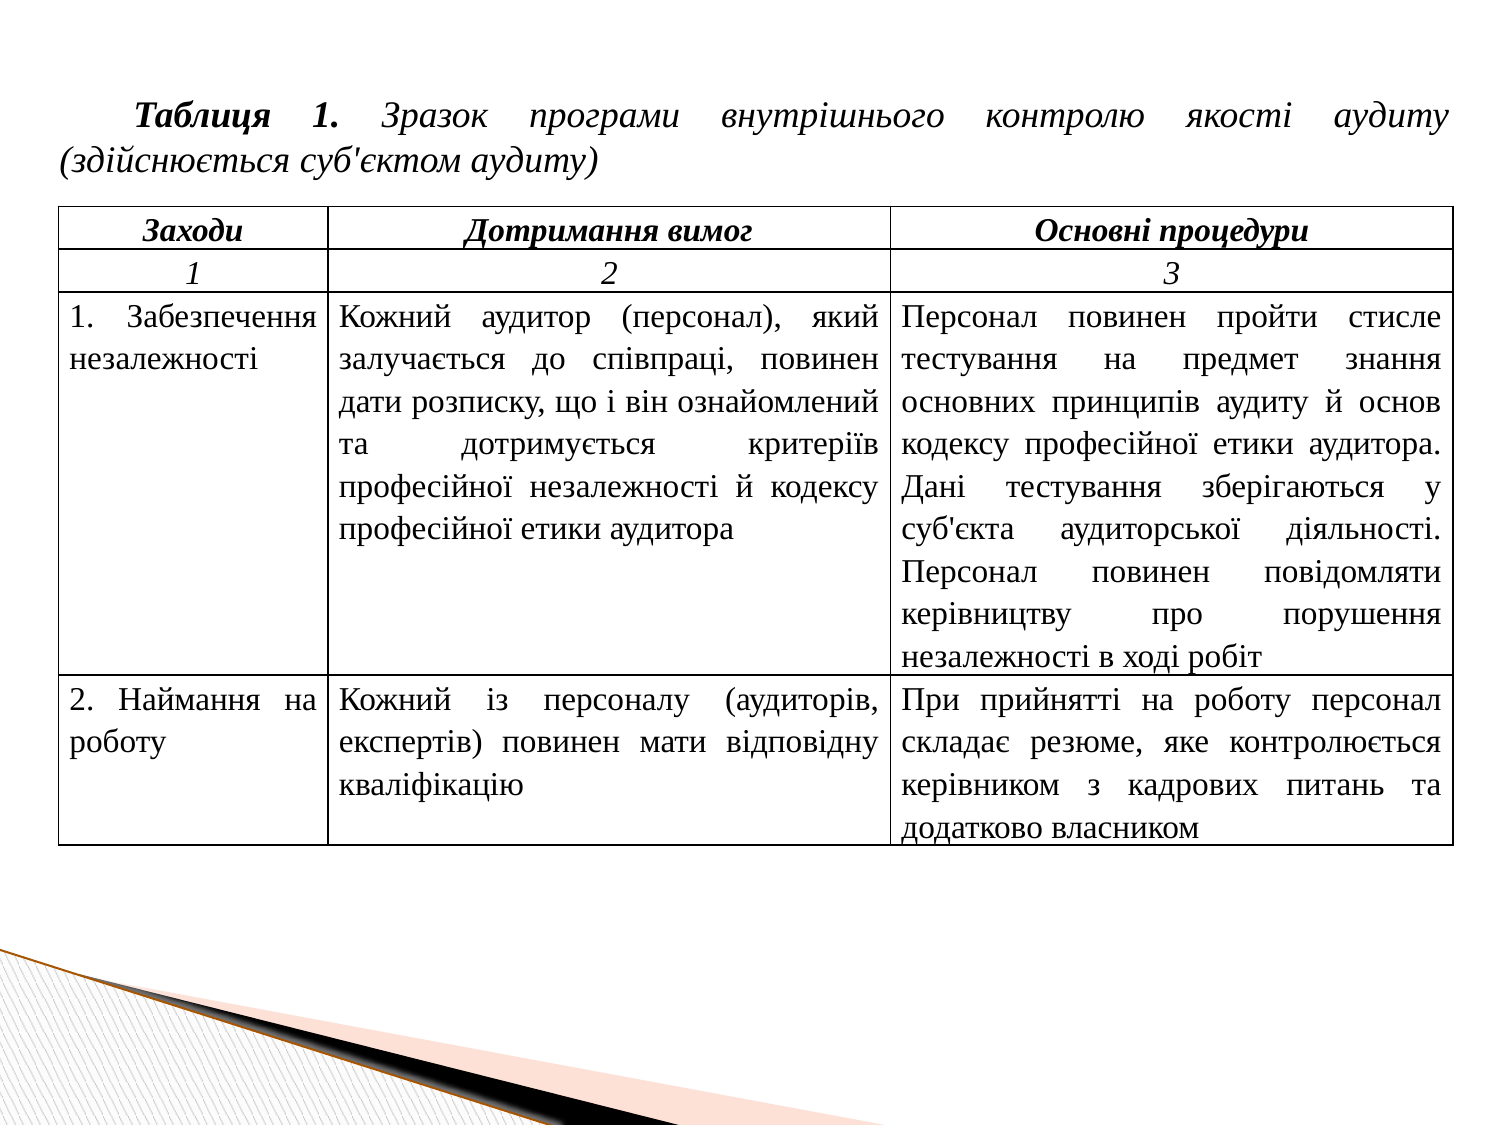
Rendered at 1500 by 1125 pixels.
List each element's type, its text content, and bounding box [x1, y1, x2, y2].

table_cell 3 [891, 250, 1452, 291]
table_cell 1. Забезпечення незалежності [59, 293, 327, 674]
table_cell Кожний із персоналу (аудиторів, експертів) повинен мати відповідну кваліфікацію [329, 676, 890, 844]
table_cell 1 [59, 250, 327, 291]
table_header Заходи [59, 207, 327, 248]
table_header Дотримання вимог [329, 207, 890, 248]
text_box Таблиця 1. Зразок програми внутрішнього контролю якості аудиту (здійснюється суб'єктом аудиту) [44, 82, 1465, 187]
table_cell 2. Наймання на роботу [59, 676, 327, 844]
table_cell При прийнятті на роботу персонал складає резюме, яке контролюється керівником з кадрових питань та додатково власником [891, 676, 1452, 844]
table_cell Кожний аудитор (персонал), який залучається до співпраці, повинен дати розписку, що і він ознайомлений та дотримується критеріїв професійної незалежності й кодексу професійної етики аудитора [329, 293, 890, 674]
table_cell 2 [329, 250, 890, 291]
table_header Основні процедури [891, 207, 1452, 248]
table_cell Персонал повинен пройти стисле тестування на предмет знання основних принципів аудиту й основ кодексу професійної етики аудитора. Дані тестування зберігаються у суб'єкта аудиторської діяльності. Персонал повинен повідомляти керівництву про порушення незалежності в ході робіт [891, 293, 1452, 674]
